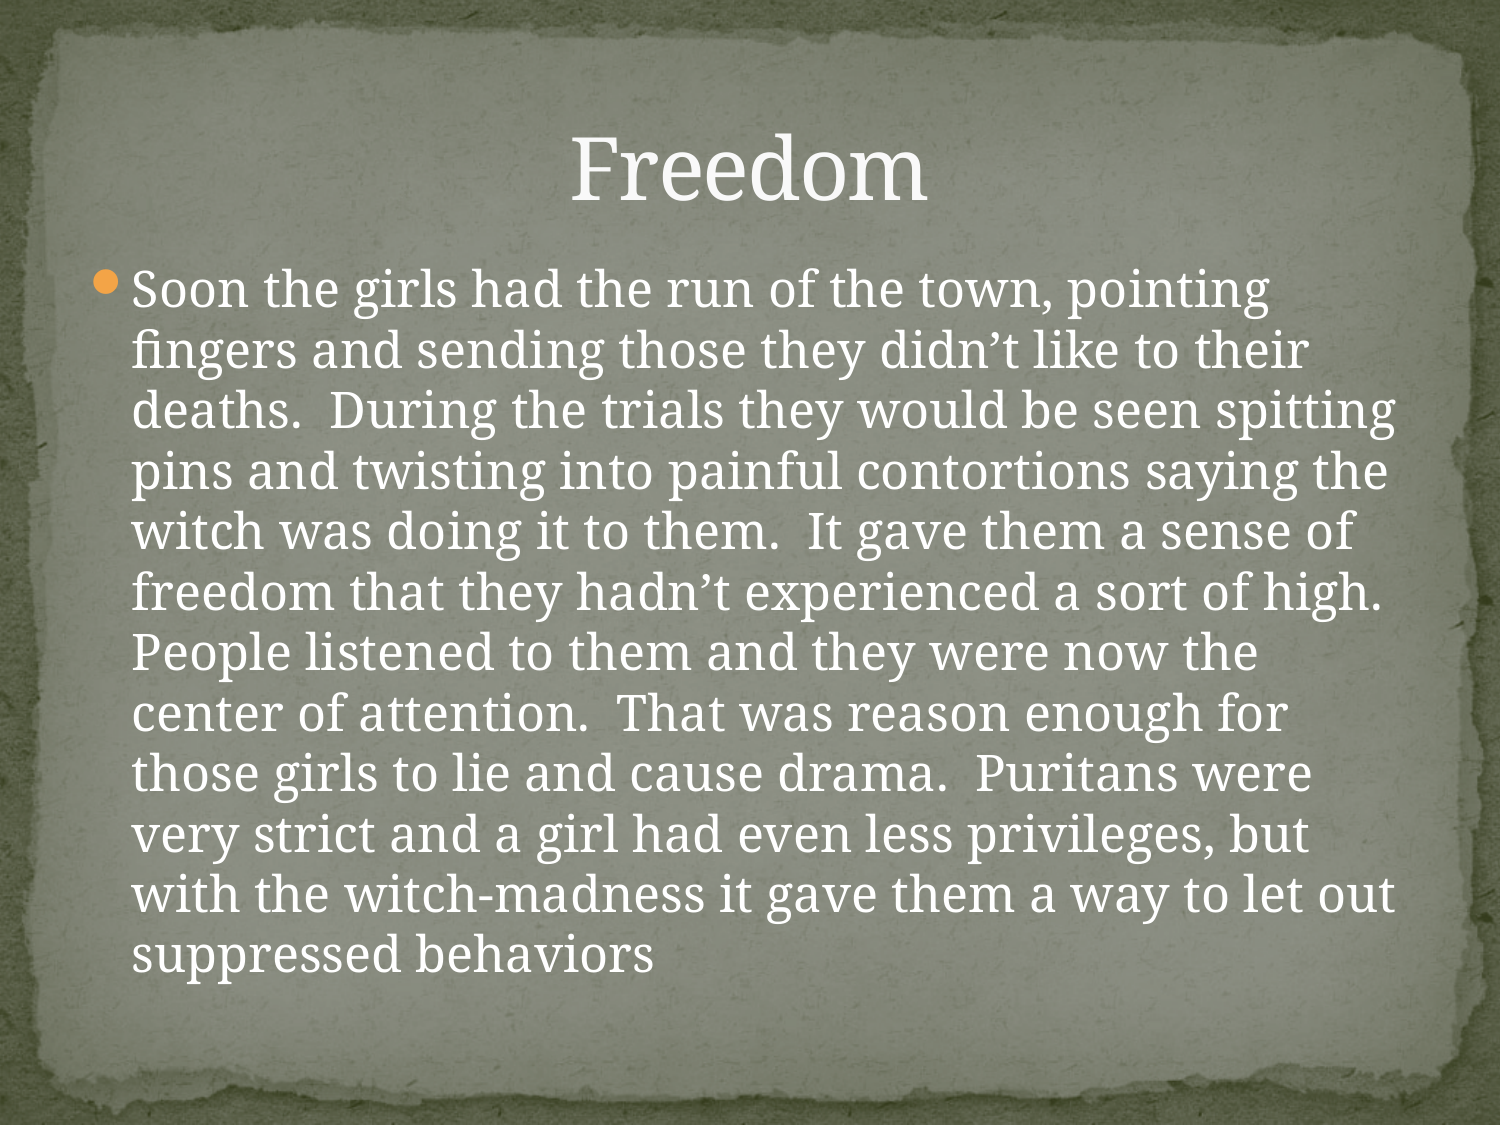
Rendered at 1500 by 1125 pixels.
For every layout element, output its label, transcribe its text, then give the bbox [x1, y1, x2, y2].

list Soon the girls had the run of the town, pointing fingers and sending those they didn’t like to their deaths. During the trials they would be seen spitting pins and twisting into painful contortions saying the witch was doing it to them. It gave them a sense of freedom that they hadn’t experienced a sort of high. People listened to them and they were now the center of attention. That was reason enough for those girls to lie and cause drama. Puritans were very strict and a girl had even less privileges, but with the witch-madness it gave them a way to let out suppressed behaviors [75, 249, 1425, 1000]
title Freedom [74, 24, 1425, 225]
